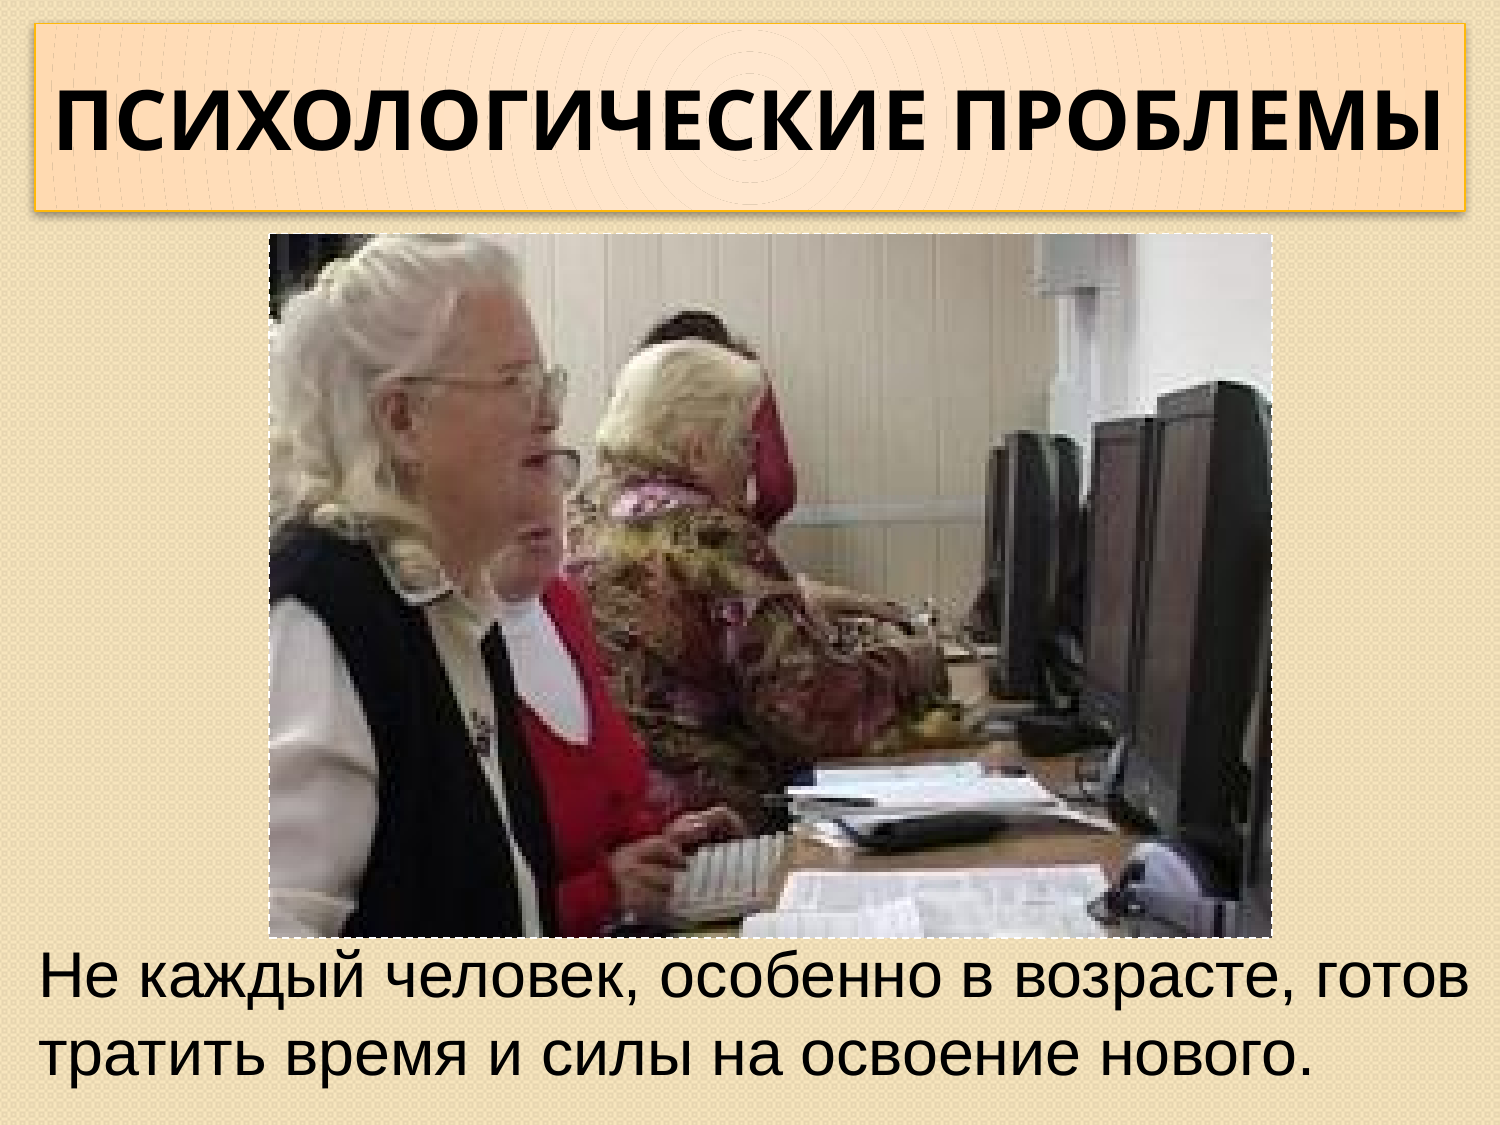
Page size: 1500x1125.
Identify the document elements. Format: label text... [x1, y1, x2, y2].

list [269, 234, 1272, 938]
text_box Не каждый человек, особенно в возрасте, готов тратить время и силы на освоение нового. [23, 925, 1500, 1096]
title ПСИХОЛОГИЧЕСКИЕ ПРОБЛЕМЫ [34, 23, 1466, 212]
